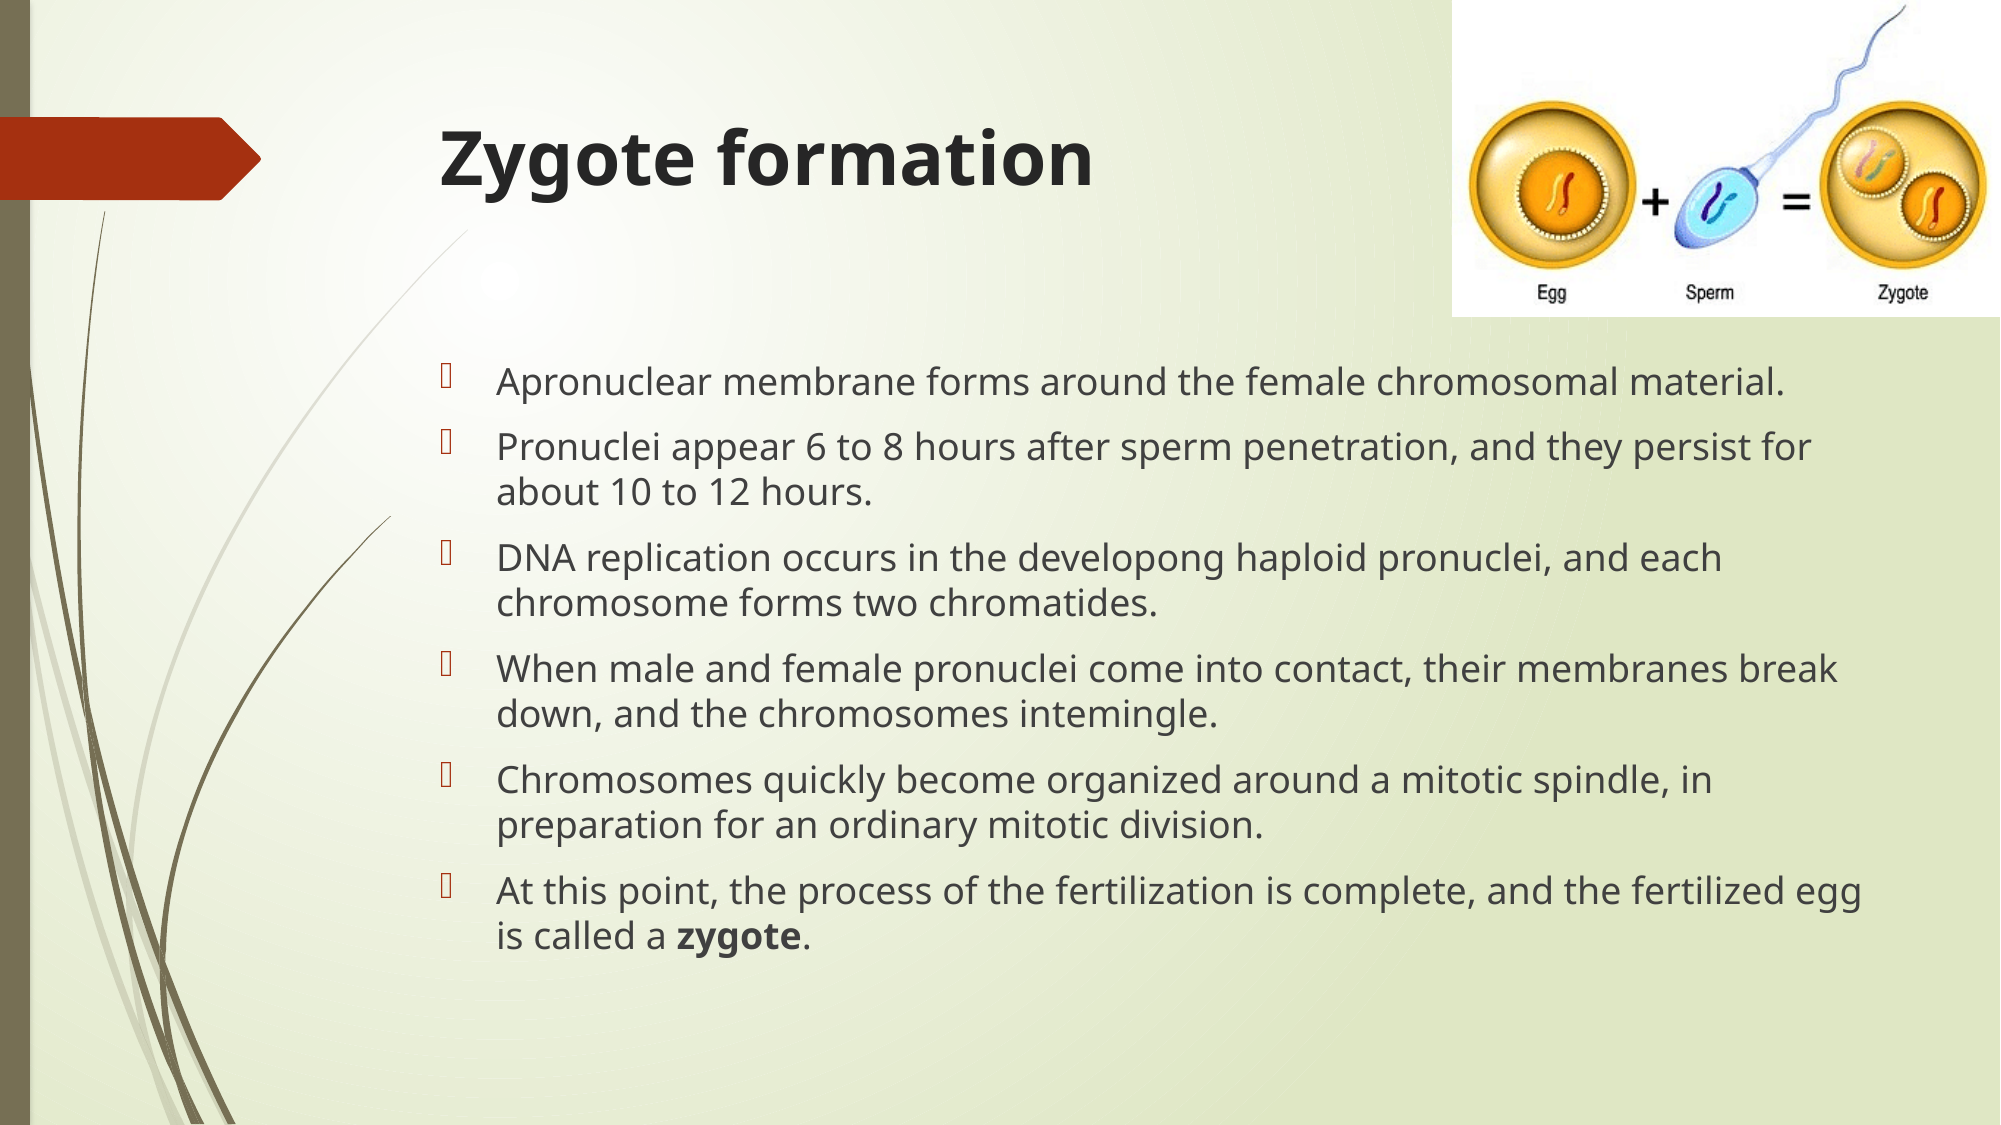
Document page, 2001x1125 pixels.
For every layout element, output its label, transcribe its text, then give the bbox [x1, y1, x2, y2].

picture [1451, 0, 2000, 317]
list Apronuclear membrane forms around the female chromosomal material. Pronuclei appear 6 to 8 hours after sperm penetration, and they persist for about 10 to 12 hours. DNA replication occurs in the developong haploid pronuclei, and each chromosome forms two chromatides. When male and female pronuclei come into contact, their membranes break down, and the chromosomes intemingle. Chromosomes quickly become organized around a mitotic spindle, in preparation for an ordinary mitotic division. At this point, the process of the fertilization is complete, and the fertilized egg is called a zygote. [424, 350, 1888, 970]
title Zygote formation [425, 102, 1447, 313]
